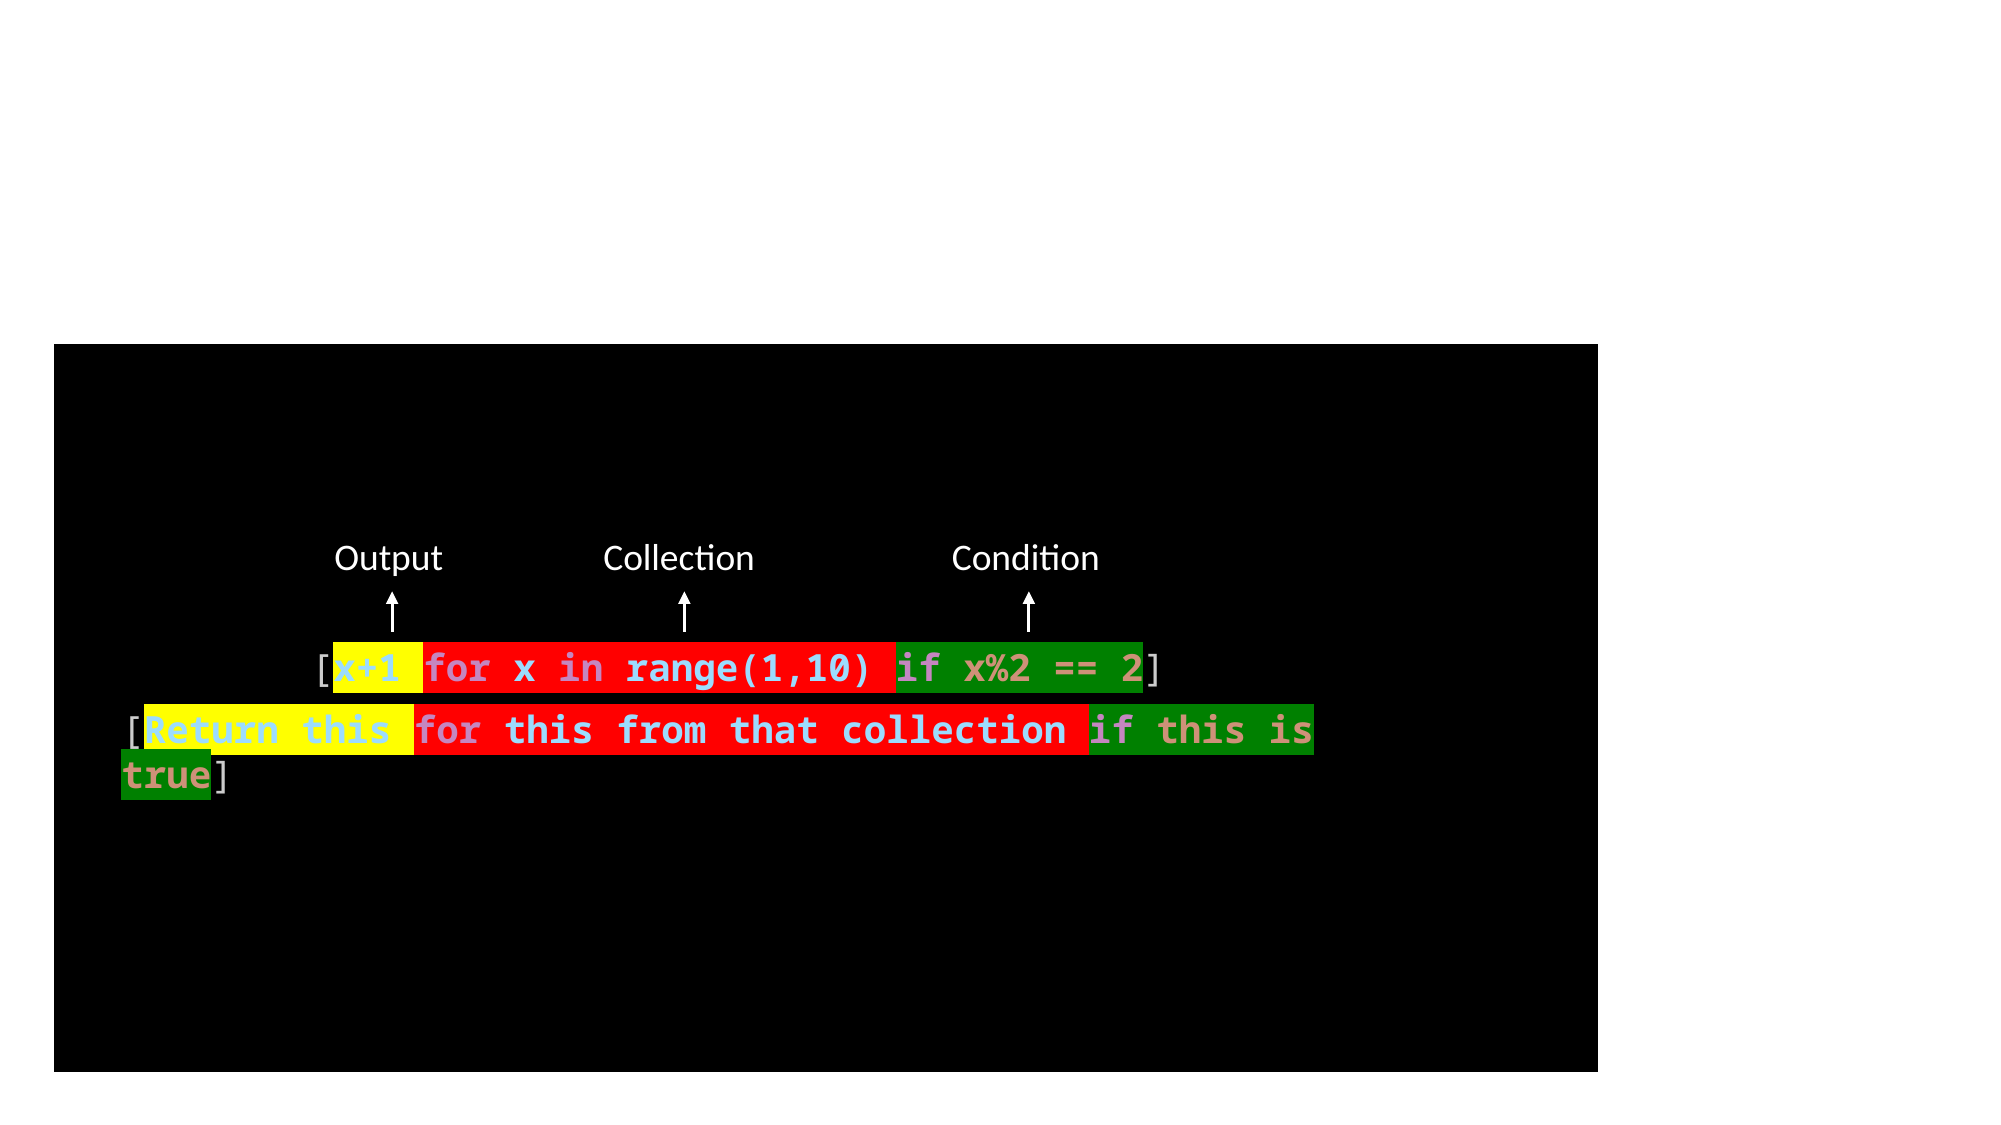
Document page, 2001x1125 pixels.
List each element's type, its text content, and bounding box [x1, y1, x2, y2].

text_box Condition [937, 525, 1121, 586]
text_box [Return this for this from that collection if this is true] [106, 698, 1377, 804]
text_box [54, 344, 1598, 1072]
text_box Output [319, 525, 465, 586]
text_box [x+1 for x in range(1,10) if x%2 == 2] [296, 637, 1297, 697]
text_box Collection [588, 525, 781, 586]
